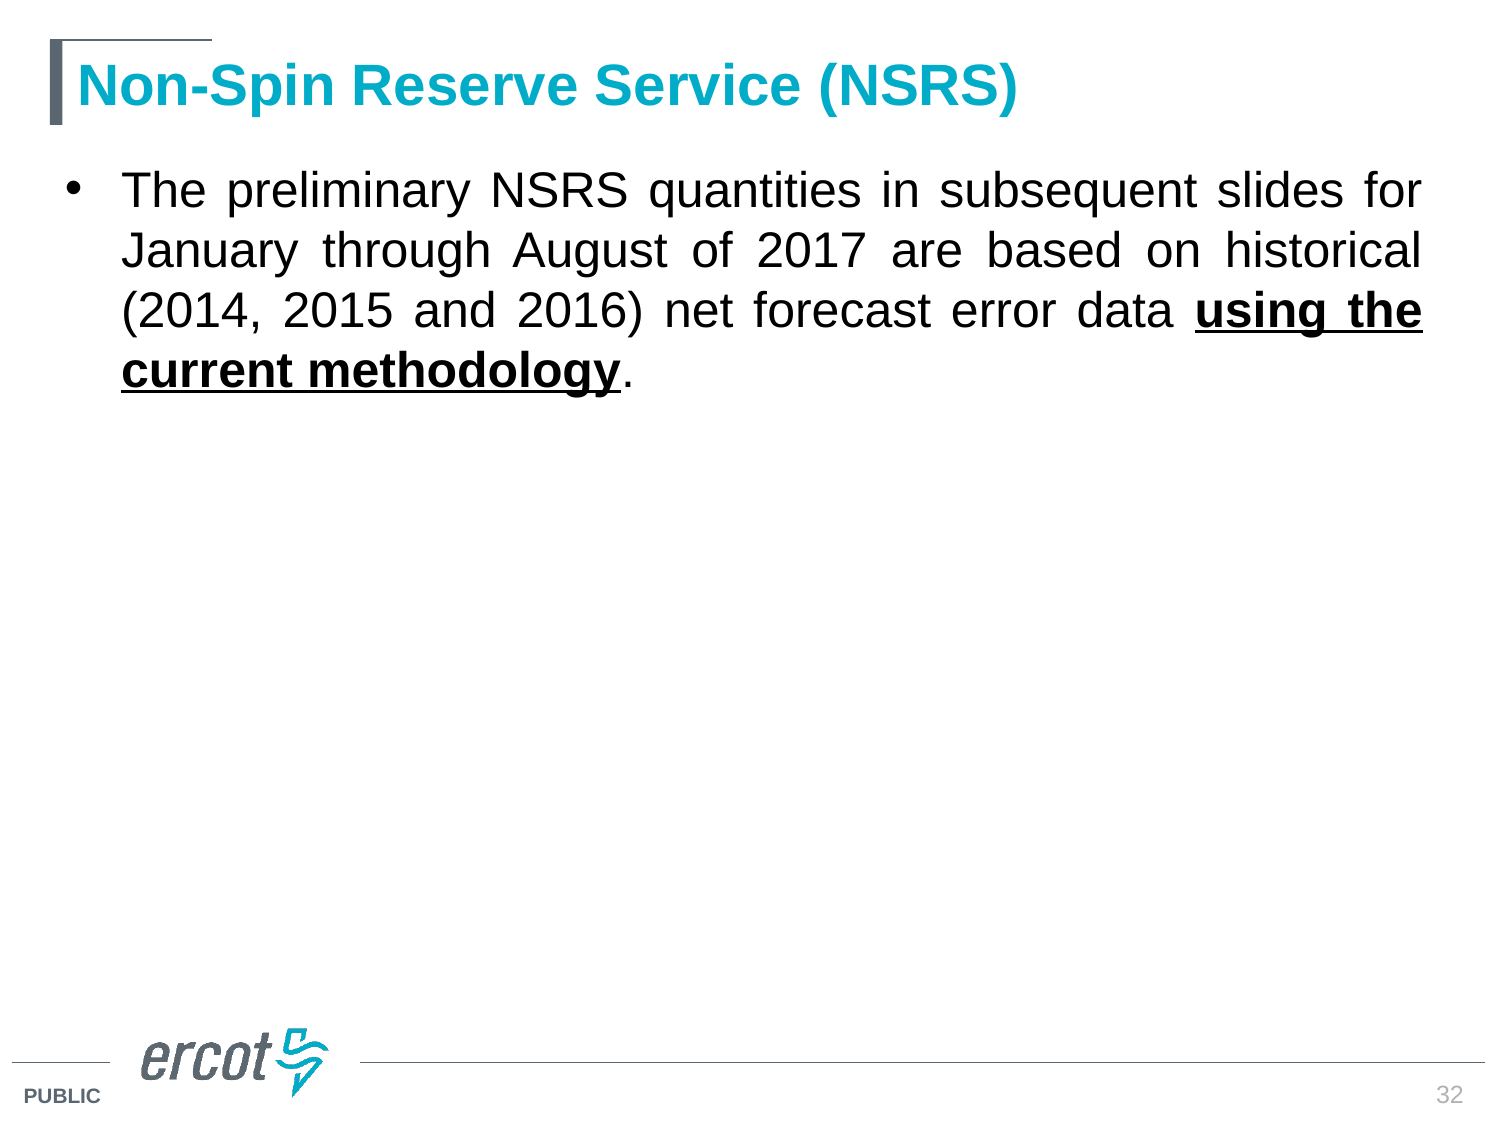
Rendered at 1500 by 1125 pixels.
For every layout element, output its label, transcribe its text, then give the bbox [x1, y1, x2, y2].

slide_number 32 [1412, 1076, 1488, 1112]
title Non-Spin Reserve Service (NSRS) [62, 39, 1450, 150]
list The preliminary NSRS quantities in subsequent slides for January through August of 2017 are based on historical (2014, 2015 and 2016) net forecast error data using the current methodology. [50, 149, 1438, 972]
picture [137, 1024, 332, 1100]
